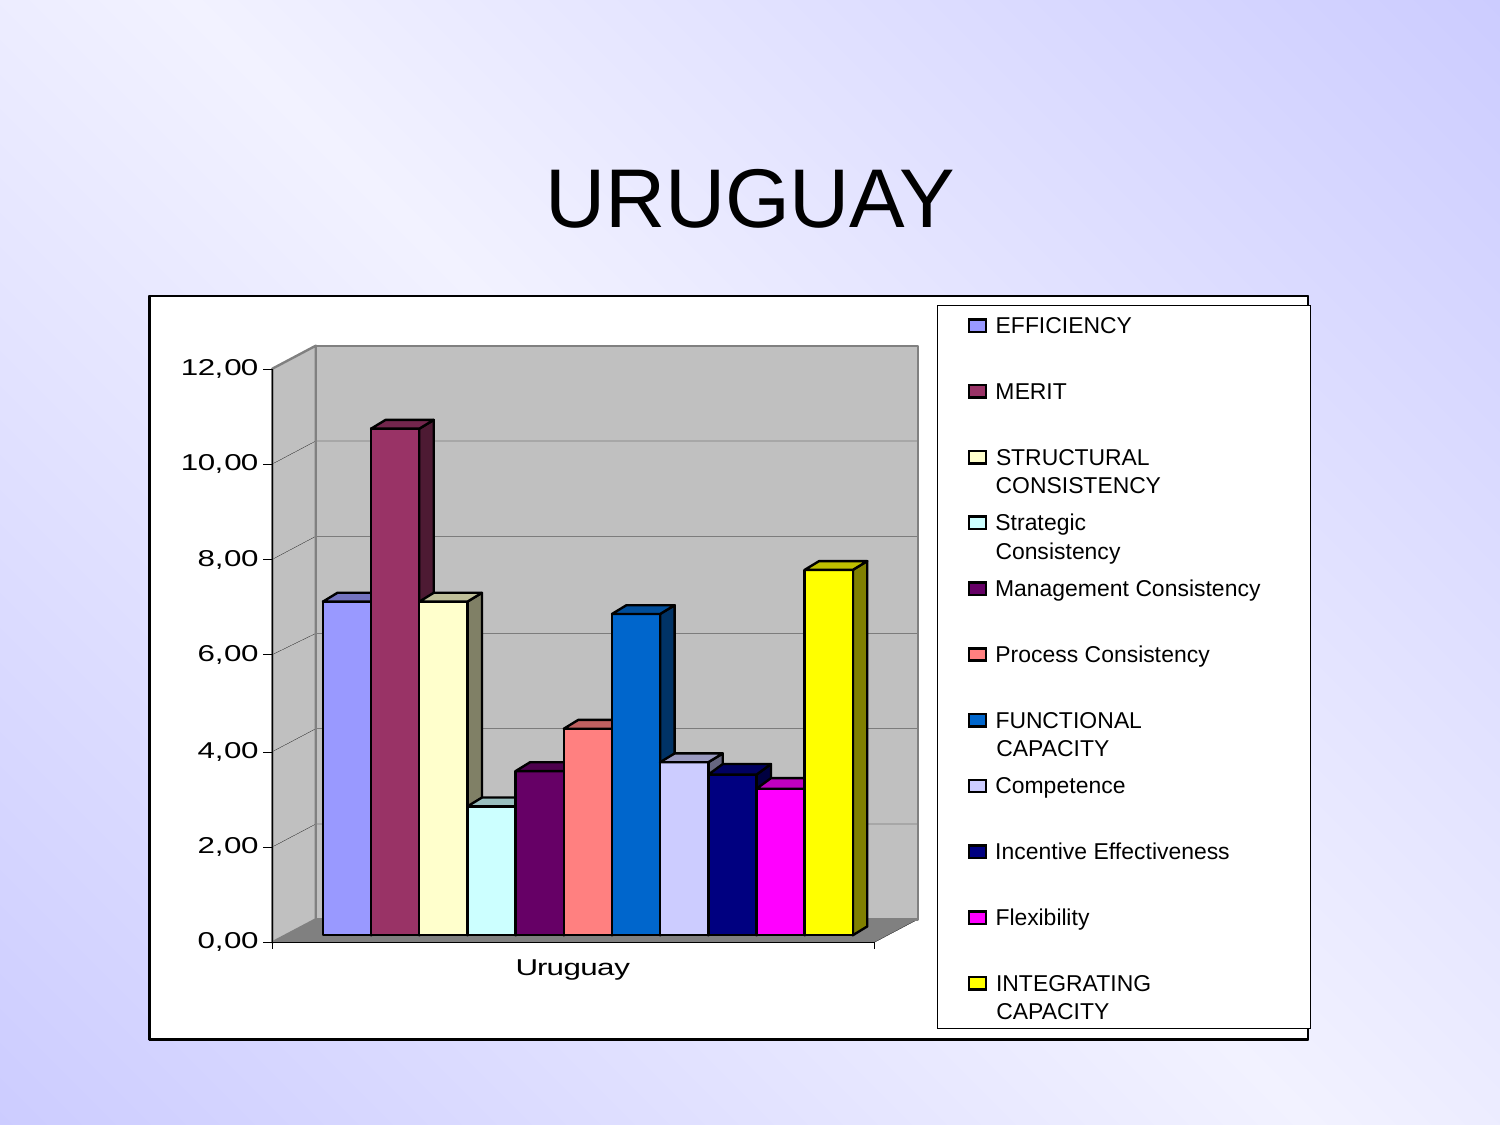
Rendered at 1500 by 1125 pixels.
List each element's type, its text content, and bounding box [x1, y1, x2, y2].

picture [137, 287, 1326, 1051]
title URUGUAY [112, 99, 1388, 288]
